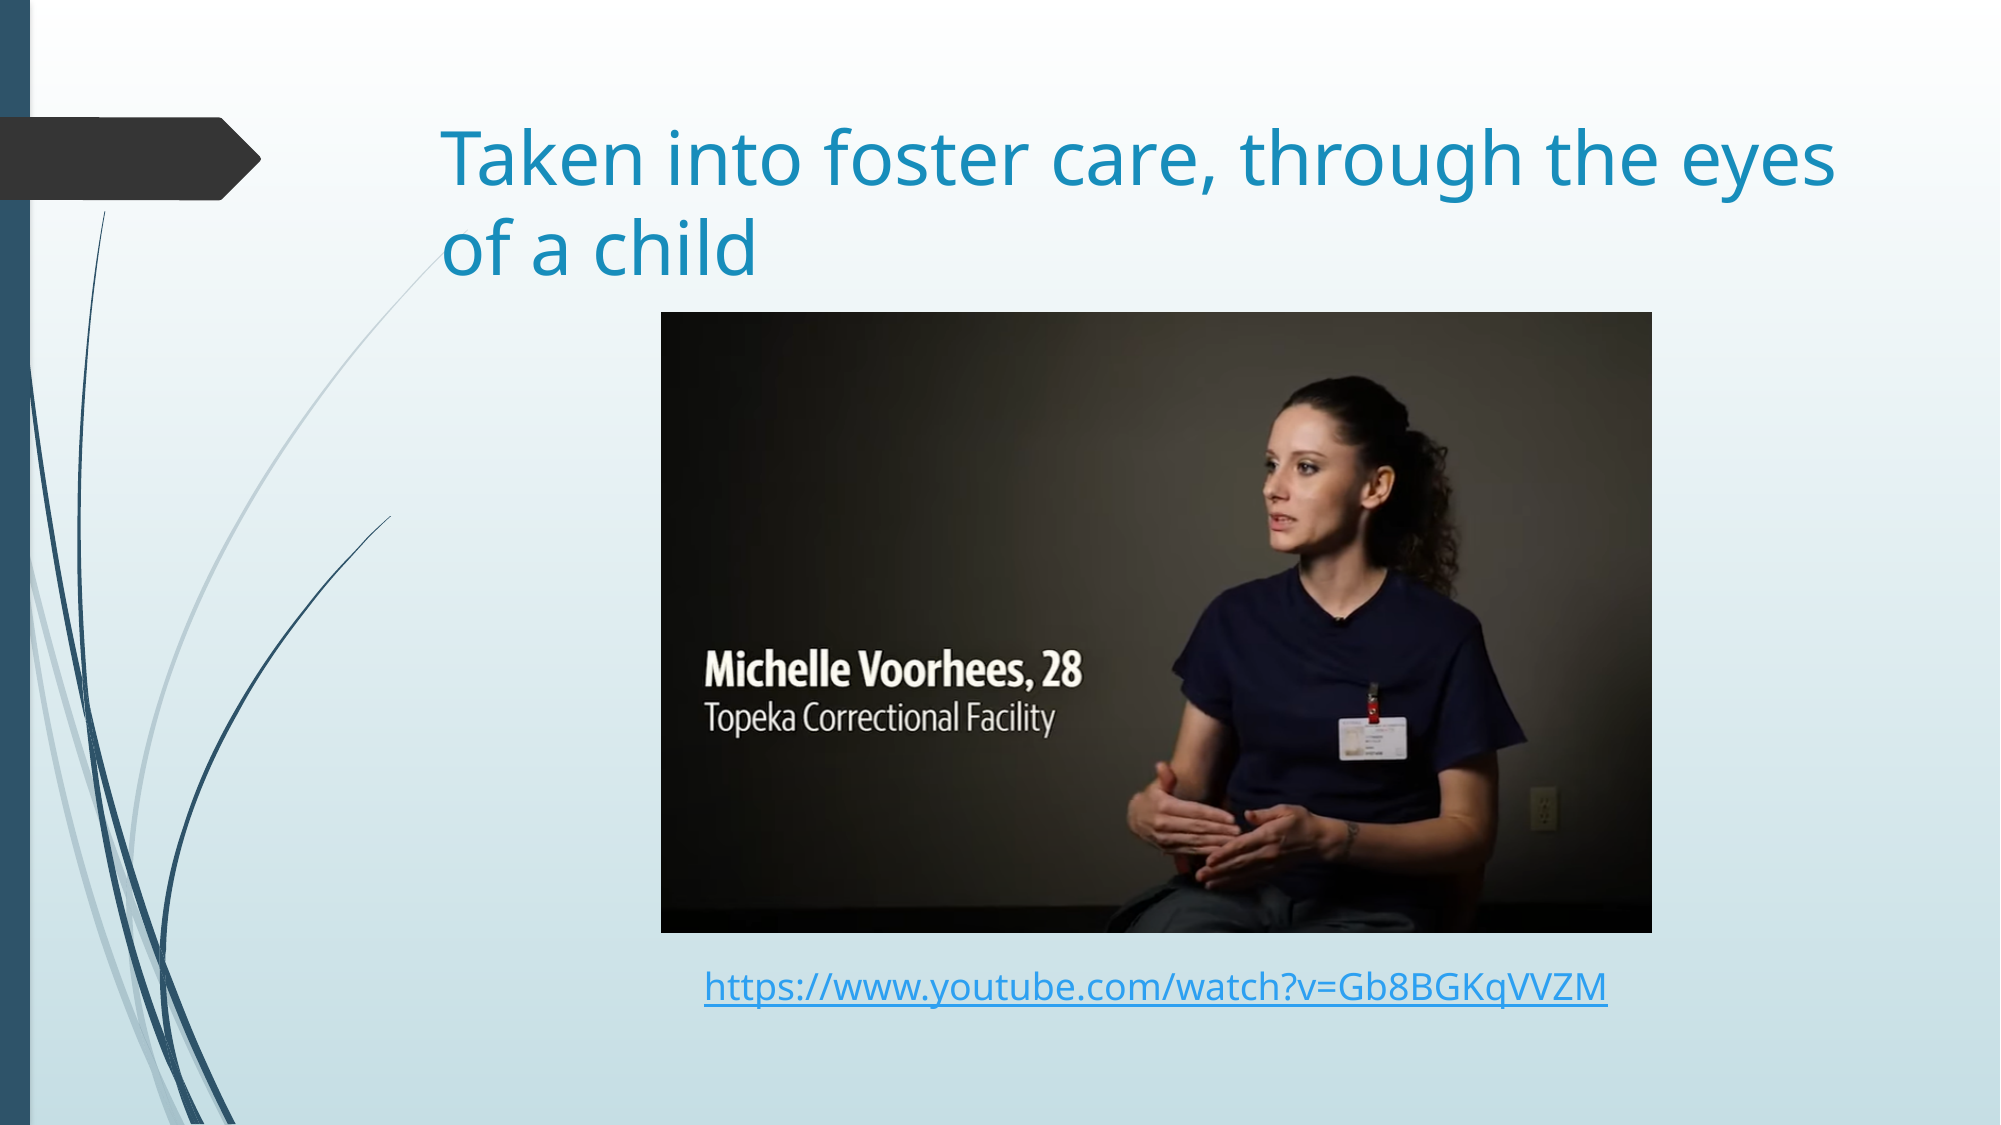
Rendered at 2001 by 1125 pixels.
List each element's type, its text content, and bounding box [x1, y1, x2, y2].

title Taken into foster care, through the eyes of a child [425, 102, 1888, 313]
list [660, 312, 1652, 933]
text_box https://www.youtube.com/watch?v=Gb8BGKqVVZM [689, 955, 1624, 1067]
